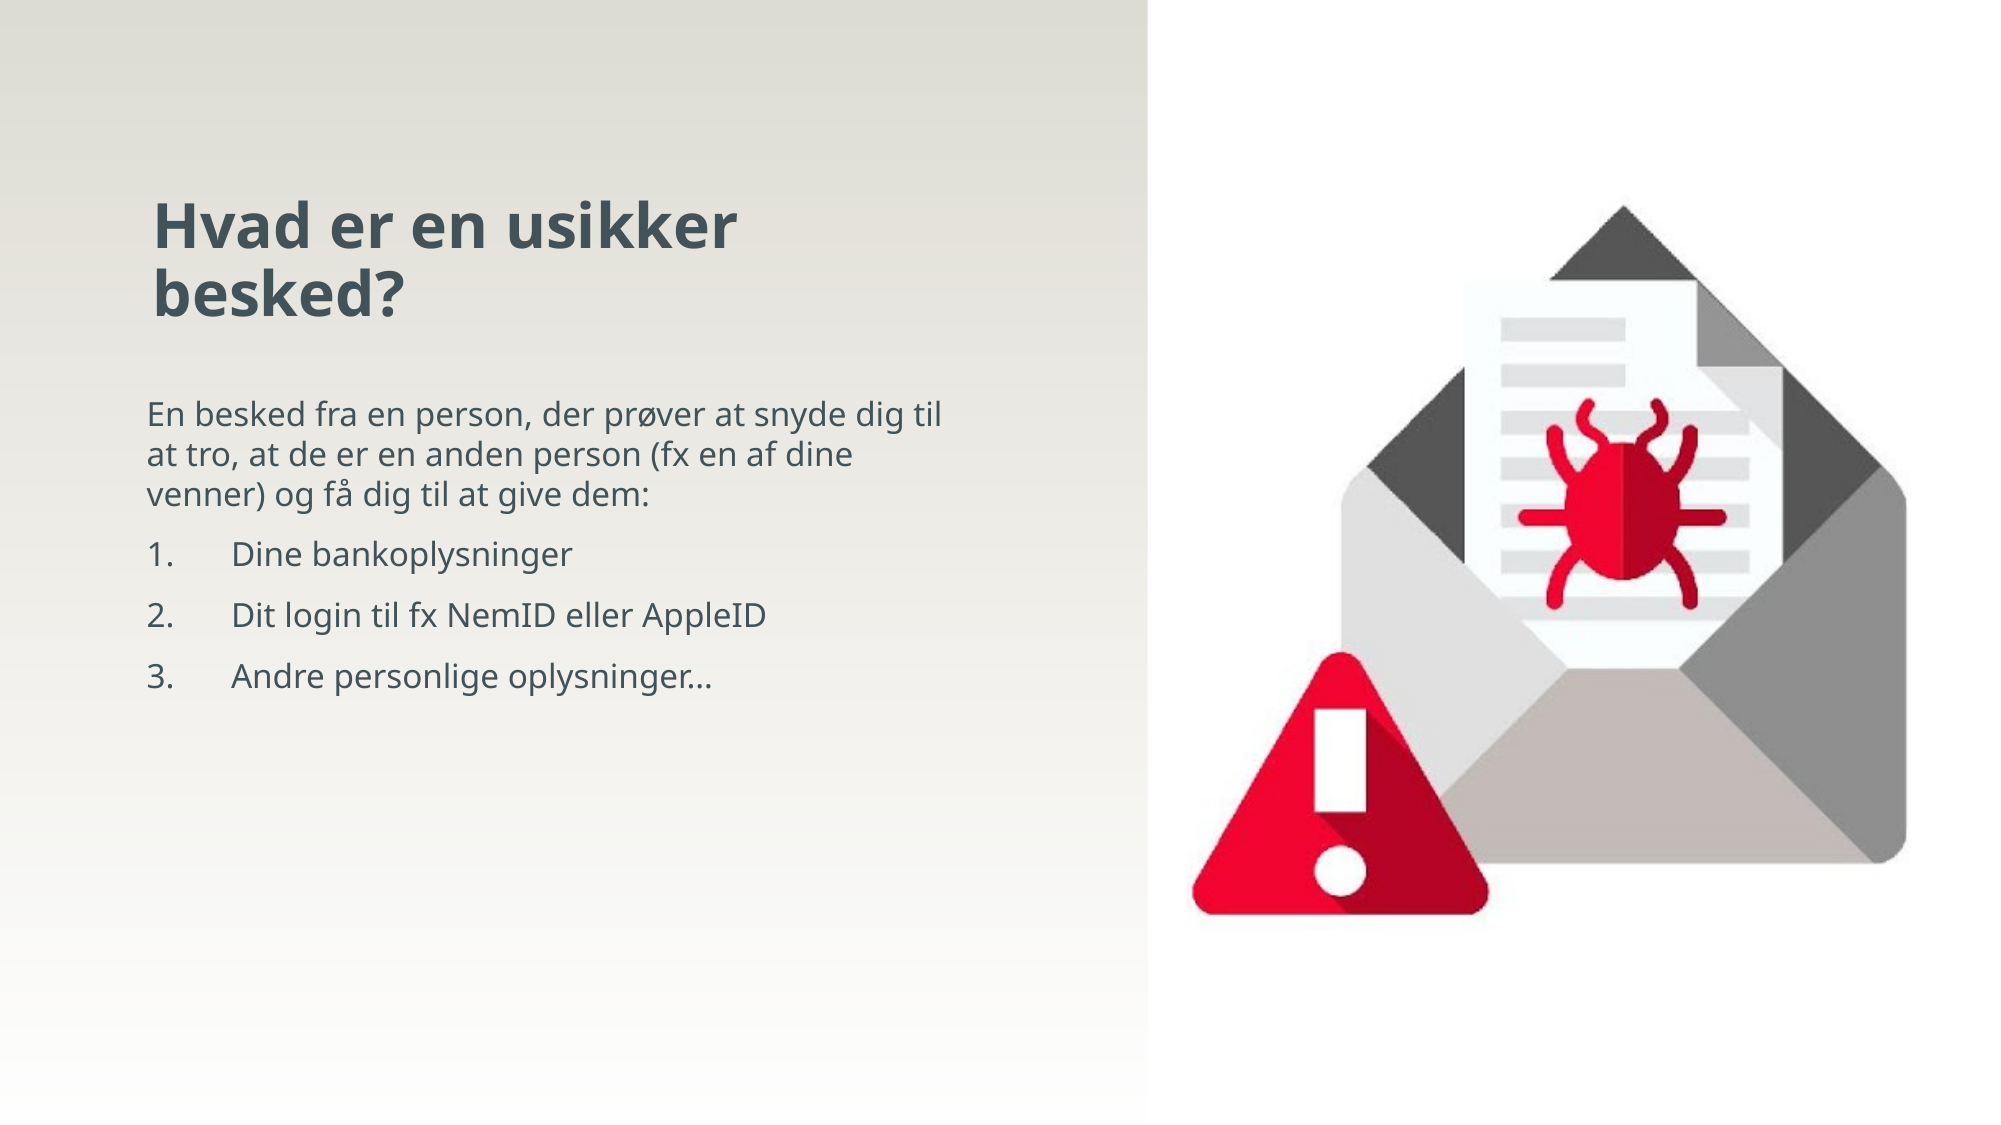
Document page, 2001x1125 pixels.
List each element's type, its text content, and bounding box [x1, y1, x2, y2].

picture [1185, 193, 1933, 934]
title Hvad er en usikker besked? [137, 75, 1000, 338]
text_box [1147, 0, 2000, 1125]
list En besked fra en person, der prøver at snyde dig til at tro, at de er en anden person (fx en af dine venner) og få dig til at give dem: Dine bankoplysninger Dit login til fx NemID eller AppleID Andre personlige oplysninger… [131, 385, 994, 1011]
